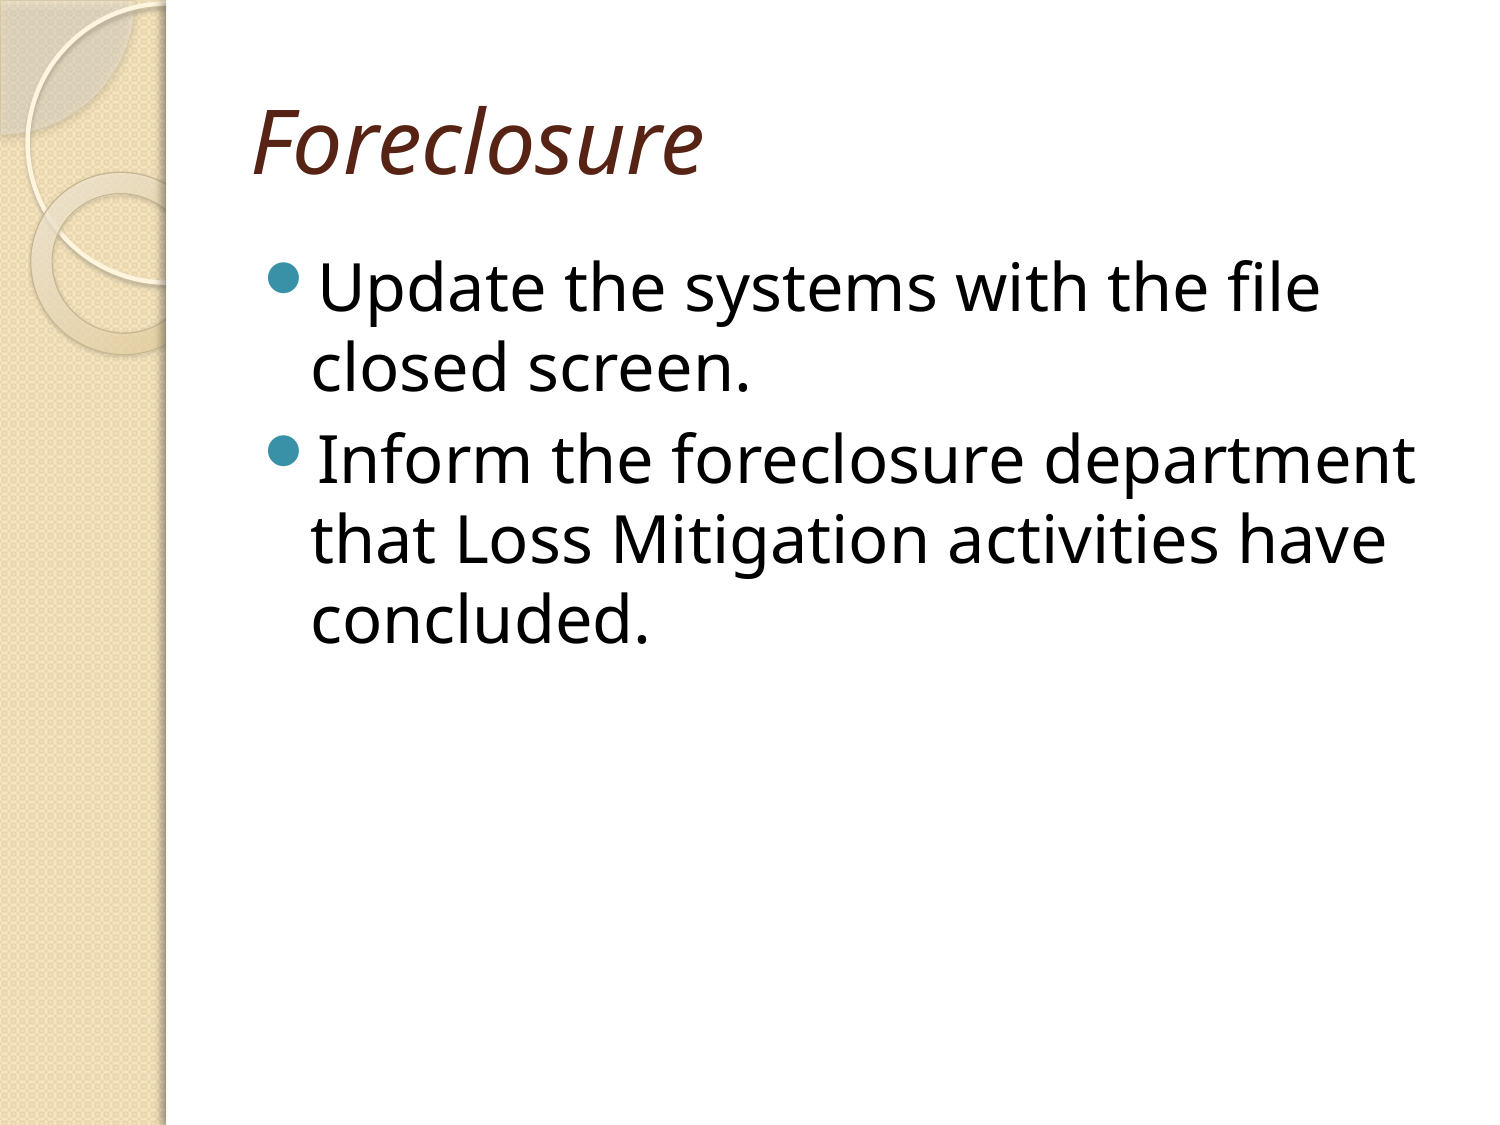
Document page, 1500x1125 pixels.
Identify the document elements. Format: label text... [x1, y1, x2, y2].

list Update the systems with the file closed screen. Inform the foreclosure department that Loss Mitigation activities have concluded. [235, 237, 1466, 1025]
title Foreclosure [235, 45, 1466, 233]
